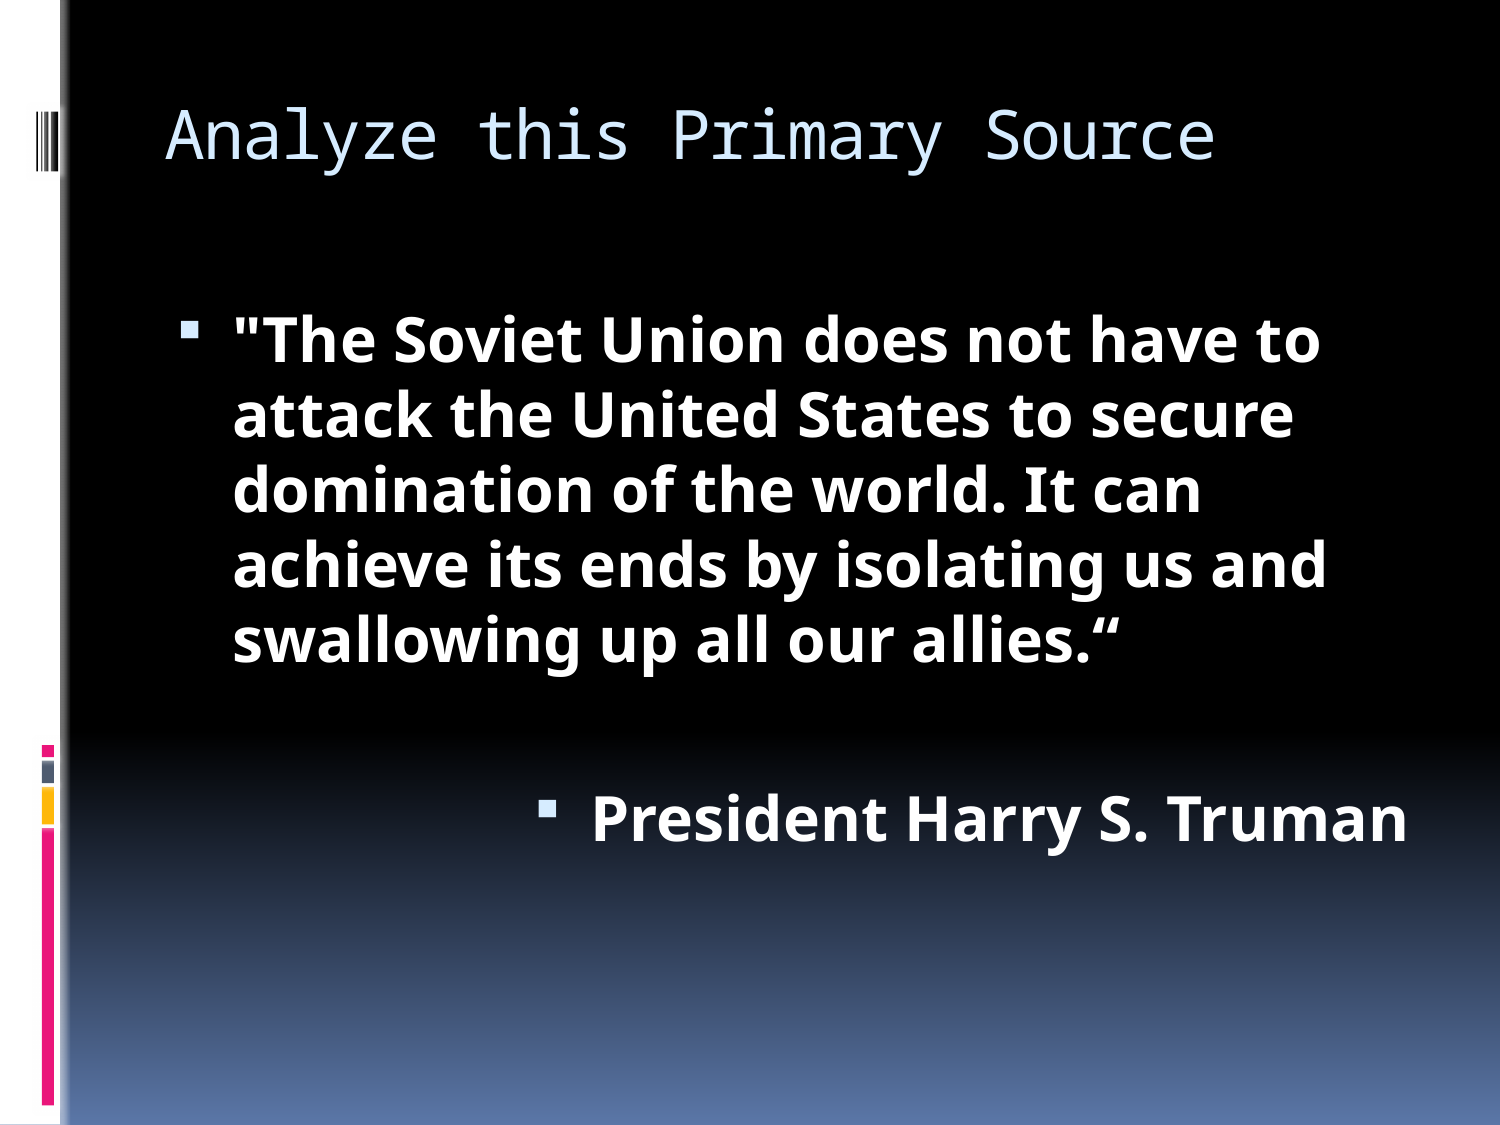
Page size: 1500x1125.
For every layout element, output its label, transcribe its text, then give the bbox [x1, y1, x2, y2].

title Analyze this Primary Source [150, 83, 1425, 234]
list "The Soviet Union does not have to attack the United States to secure domination of the world. It can achieve its ends by isolating us and swallowing up all our allies.“ President Harry S. Truman [150, 292, 1425, 1043]
